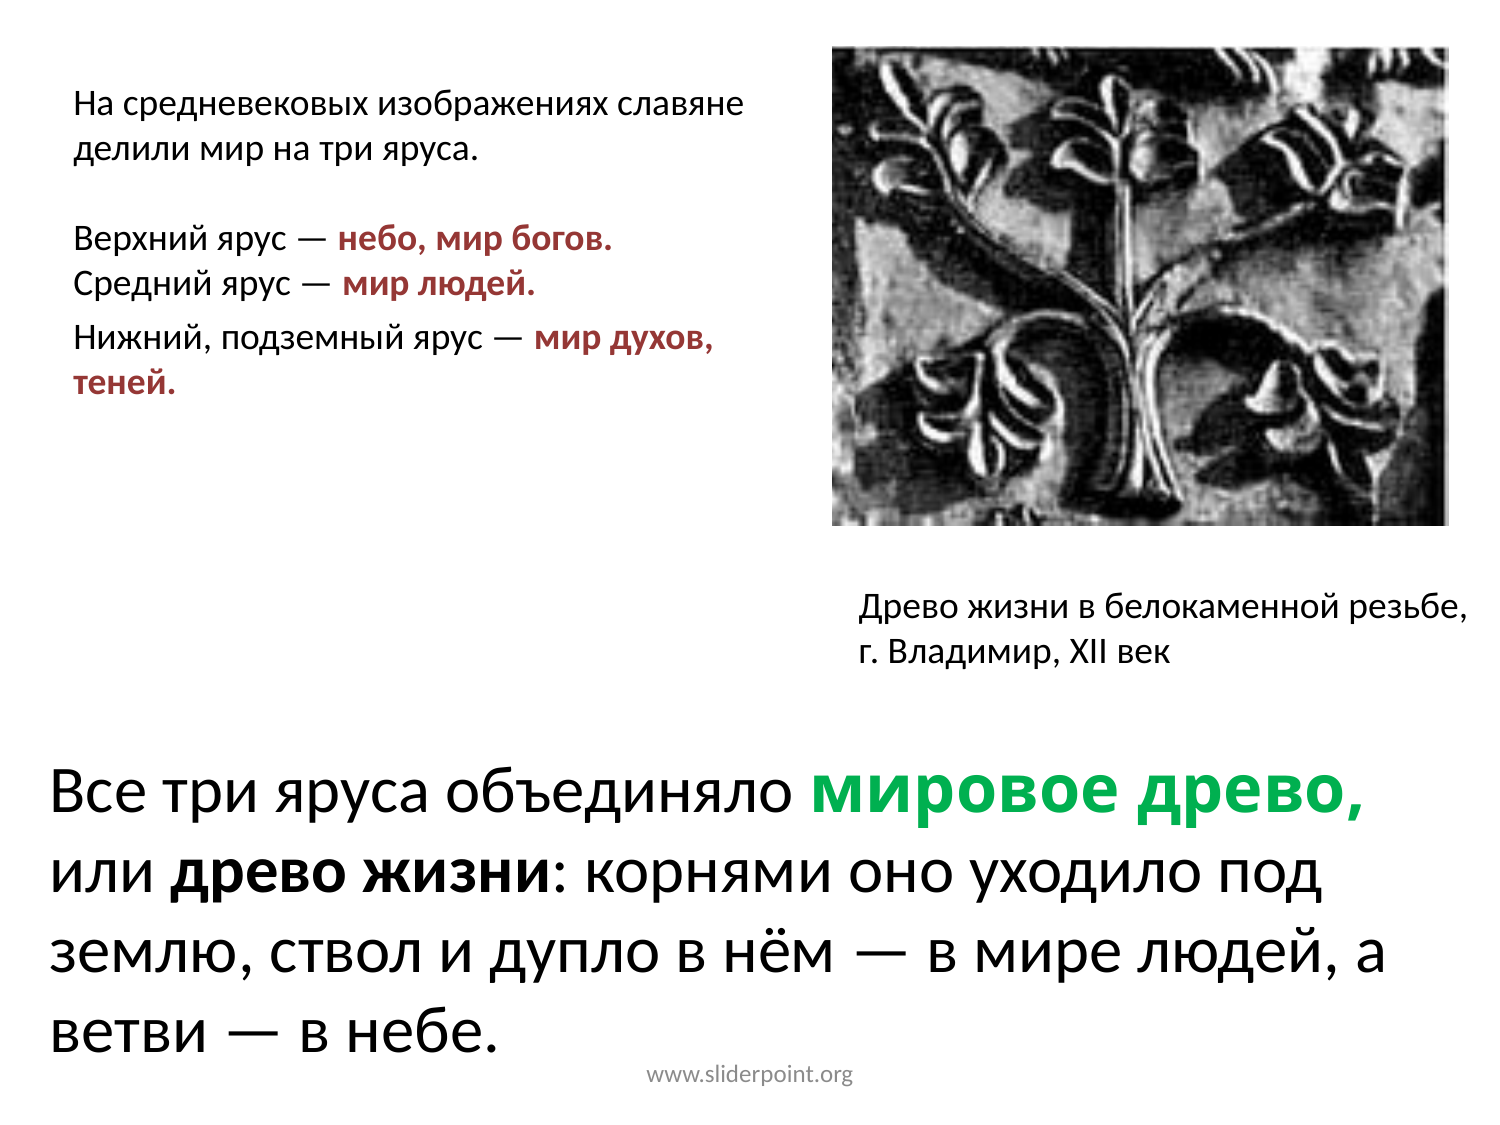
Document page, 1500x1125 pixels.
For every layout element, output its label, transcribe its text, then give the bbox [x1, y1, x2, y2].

picture [831, 46, 1449, 527]
text_box Нижний, подземный ярус — мир духов, теней. [58, 304, 809, 410]
text_box На средневековых изображениях славяне делили мир на три яруса. Верхний ярус — небо, мир богов. Средний ярус — мир людей. [58, 70, 809, 304]
text_box Древо жизни в белокаменной резьбе, г. Владимир, XII век [843, 574, 1500, 679]
text_box Все три яруса объединяло мировое древо, или древо жизни: корнями оно уходило под землю, ствол и дупло в нём — в мире людей, а ветви — в небе. [35, 738, 1430, 1073]
footer www.sliderpoint.org [512, 1042, 988, 1103]
